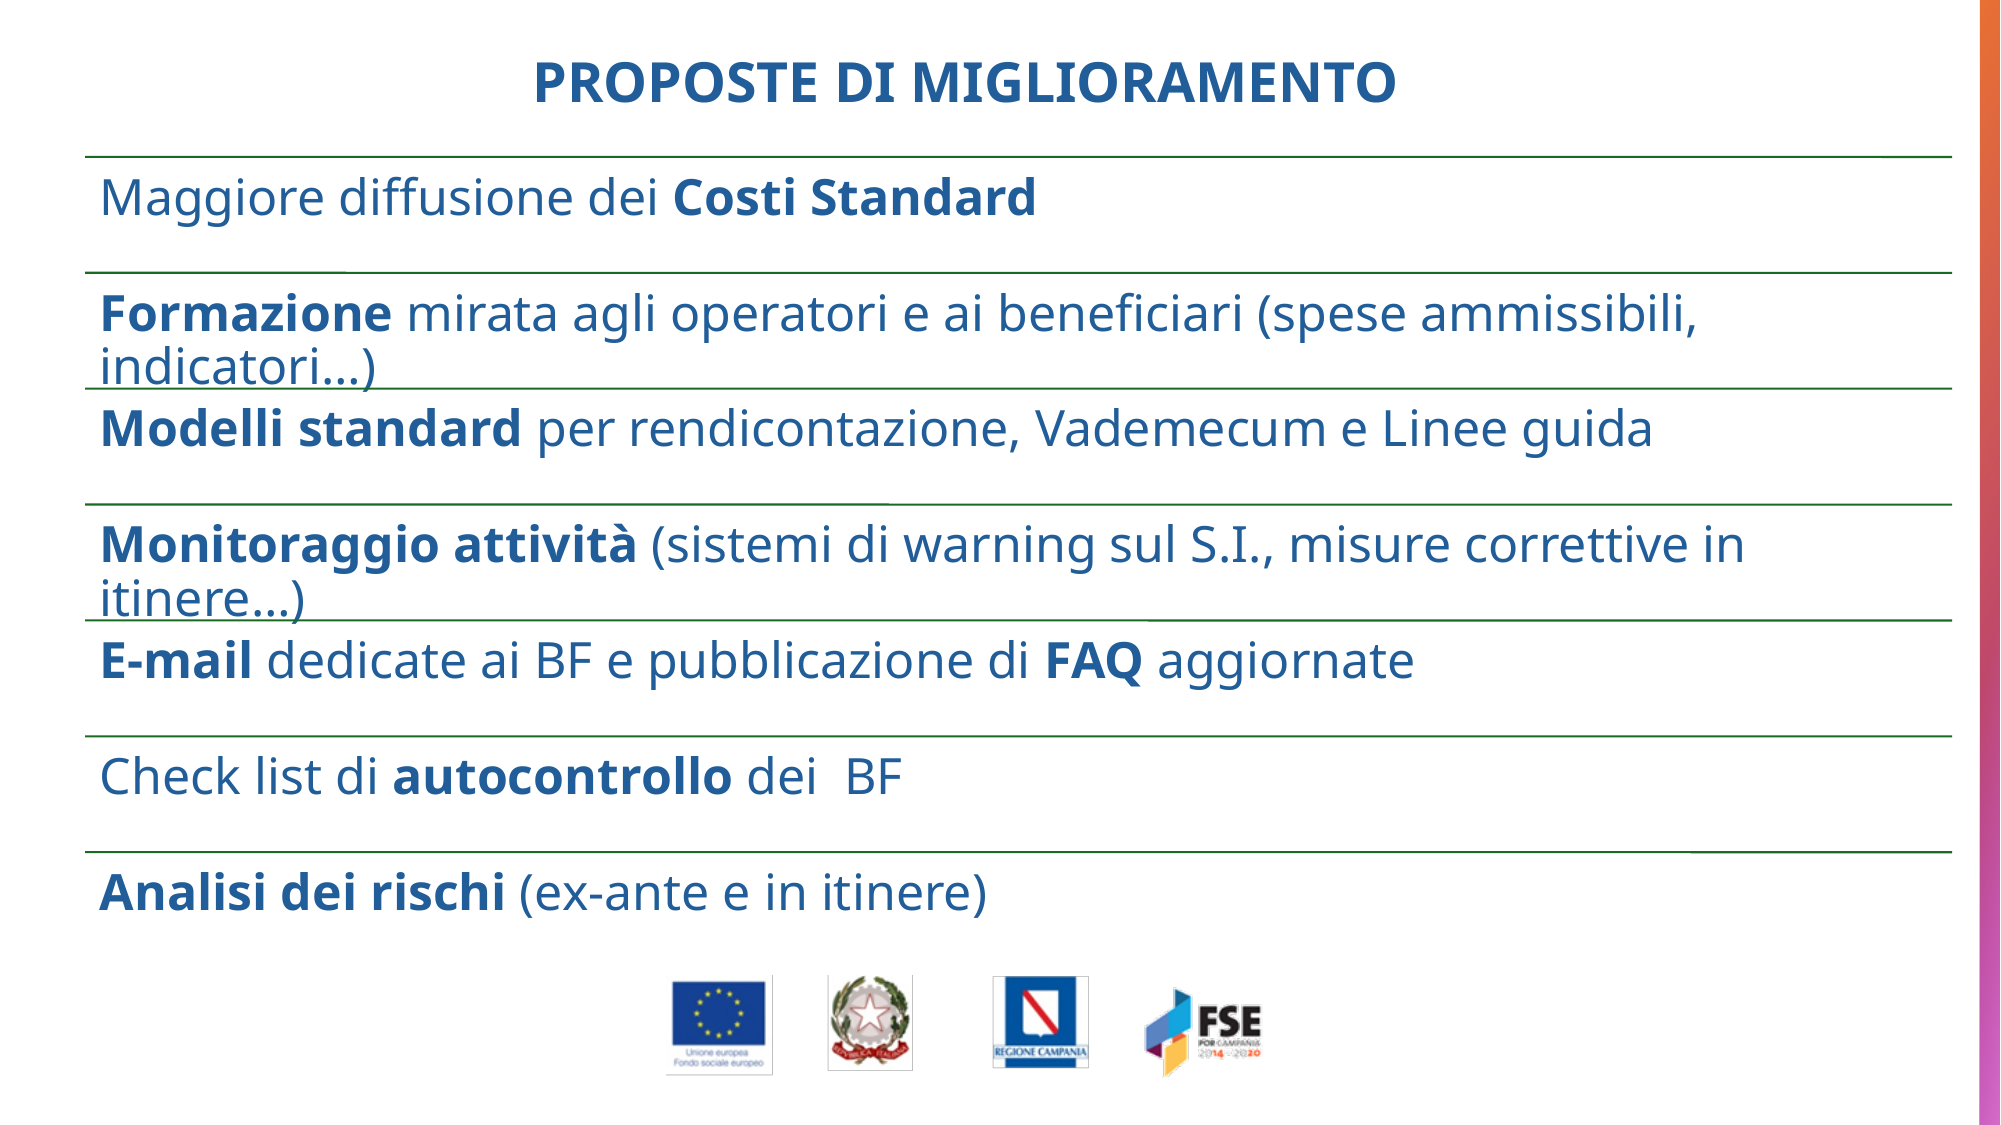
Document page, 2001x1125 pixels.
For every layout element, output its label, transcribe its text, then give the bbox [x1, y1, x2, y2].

title PROPOSTE DI MIGLIORAMENTO [131, 47, 1800, 123]
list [84, 156, 1953, 969]
picture [665, 975, 1266, 1078]
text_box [1979, 0, 2000, 1125]
